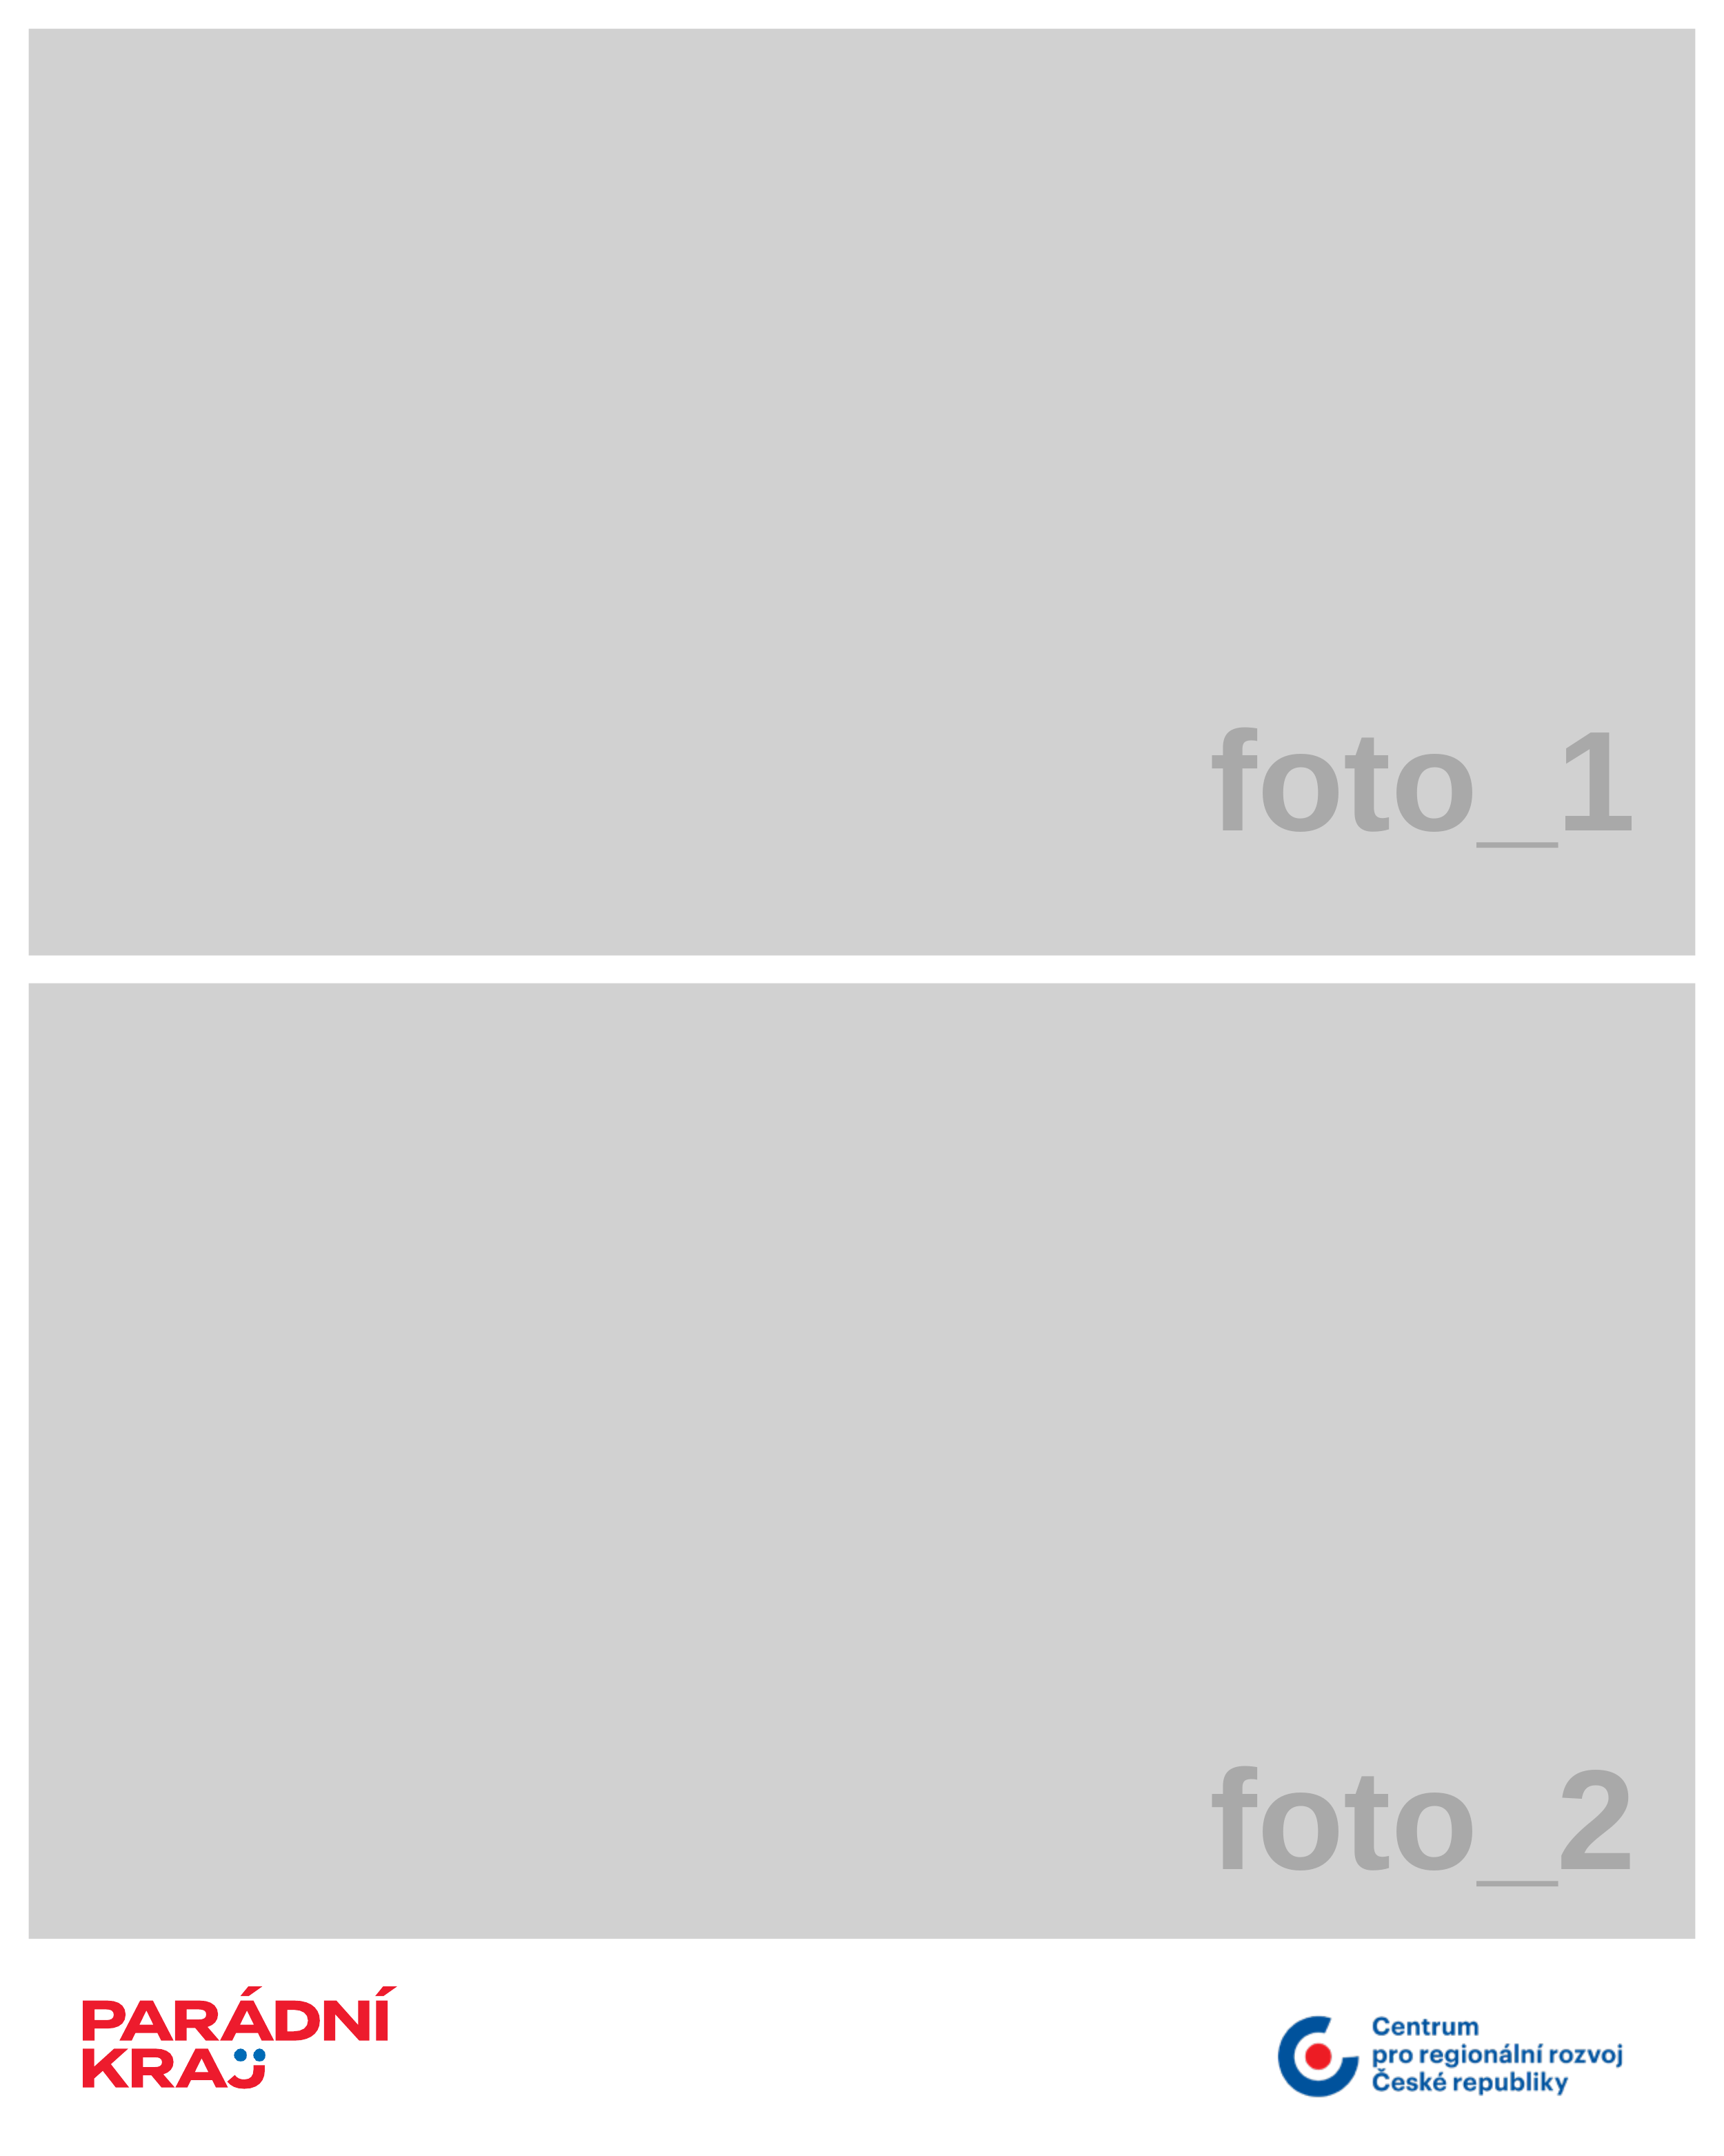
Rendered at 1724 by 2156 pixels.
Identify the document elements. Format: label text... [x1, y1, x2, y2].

picture [253, 2048, 265, 2062]
picture [234, 2048, 247, 2062]
picture [1262, 2000, 1638, 2113]
title foto_1 foto_2 [1208, 687, 1639, 1898]
